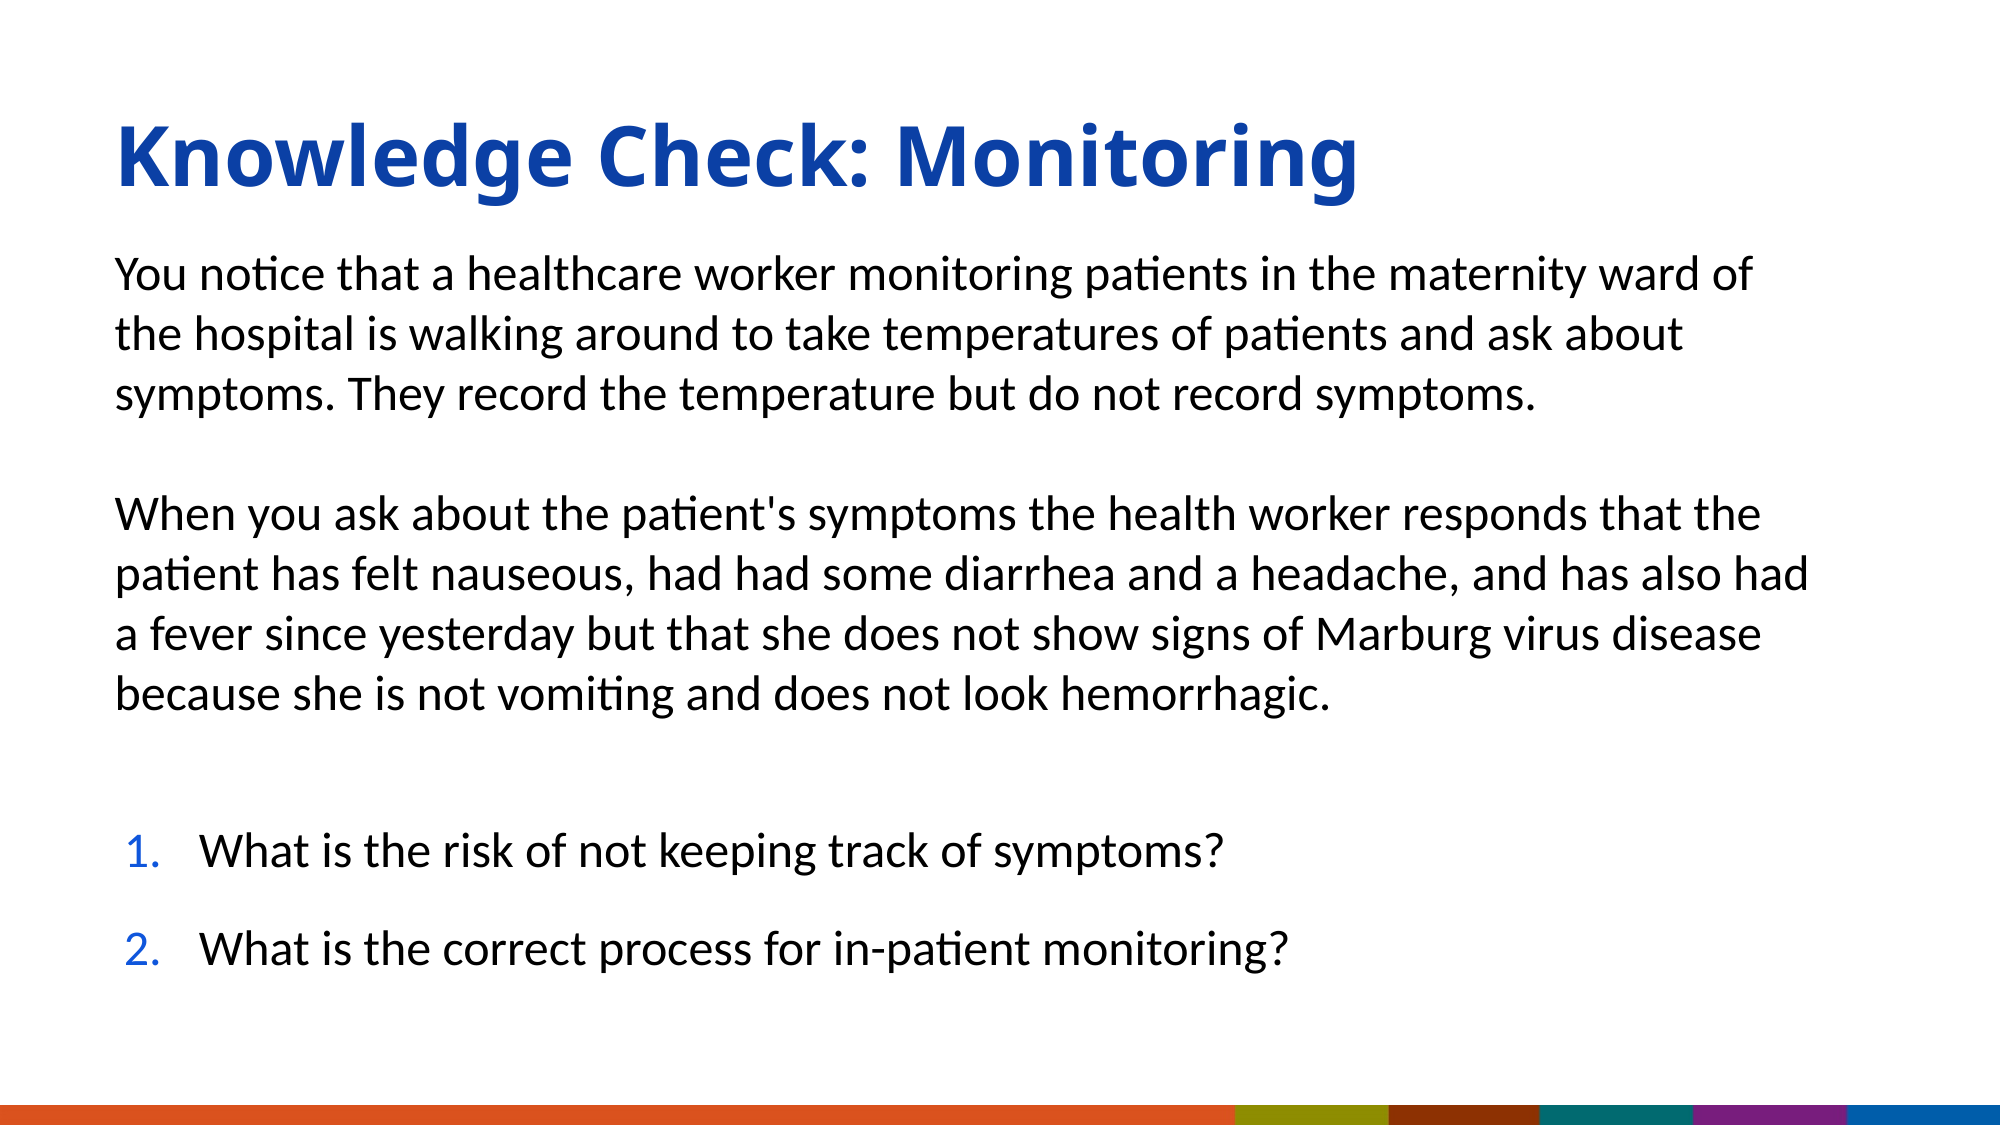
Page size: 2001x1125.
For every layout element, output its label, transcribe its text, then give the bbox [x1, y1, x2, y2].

picture [0, 1105, 2000, 1125]
title Knowledge Check: Monitoring [99, 45, 1900, 211]
text_box You notice that a healthcare worker monitoring patients in the maternity ward of the hospital is walking around to take temperatures of patients and ask about symptoms. They record the temperature but do not record symptoms. When you ask about the patient's symptoms the health worker responds that the patient has felt nauseous, had had some diarrhea and a headache, and has also had a fever since yesterday but that she does not show signs of Marburg virus disease because she is not vomiting and does not look hemorrhagic. What is the risk of not keeping track of symptoms? What is the correct process for in-patient monitoring? [99, 232, 1844, 1078]
